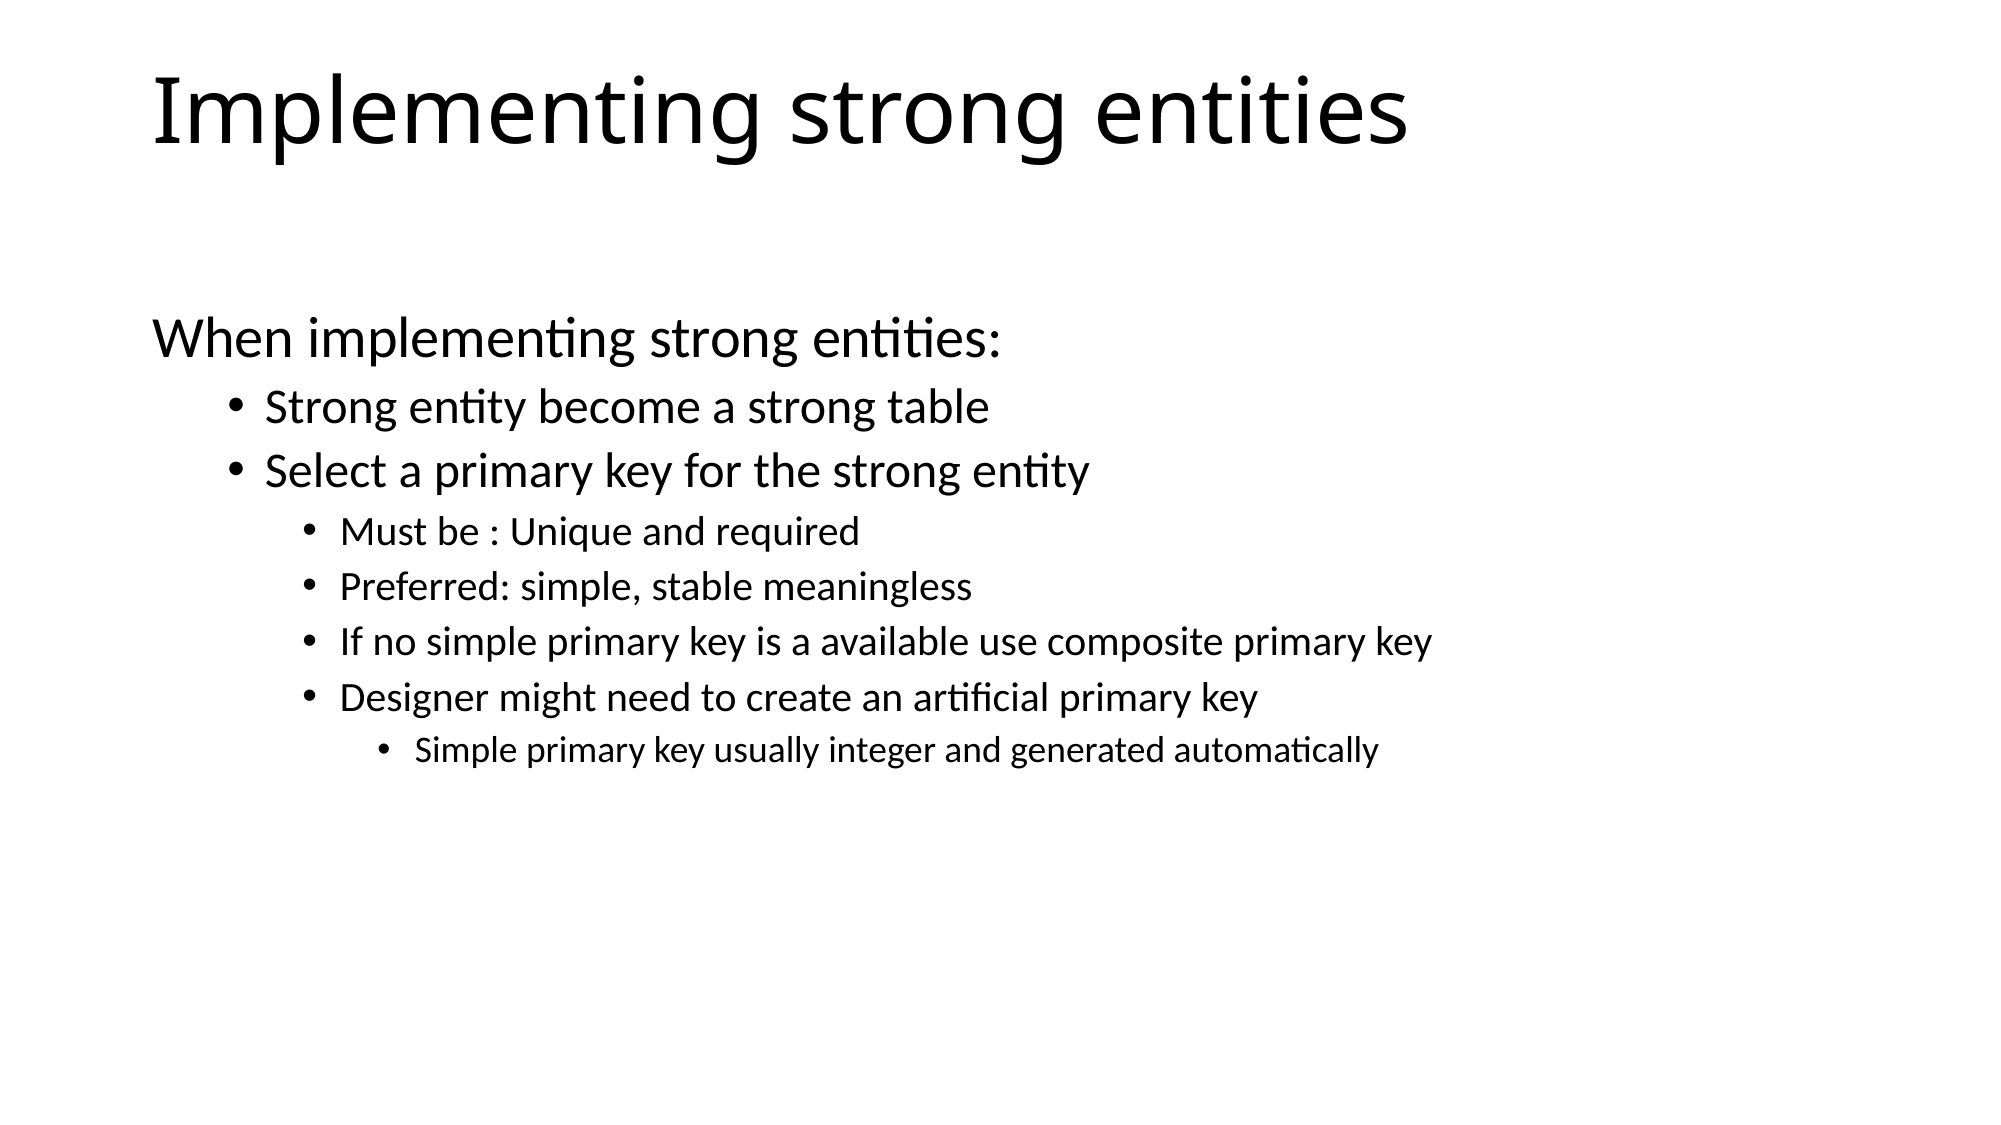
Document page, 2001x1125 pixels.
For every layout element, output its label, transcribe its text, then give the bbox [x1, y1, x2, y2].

list When implementing strong entities: Strong entity become a strong table Select a primary key for the strong entity Must be : Unique and required Preferred: simple, stable meaningless If no simple primary key is a available use composite primary key Designer might need to create an artificial primary key Simple primary key usually integer and generated automatically [137, 299, 1863, 1014]
title Implementing strong entities [137, 59, 1863, 278]
